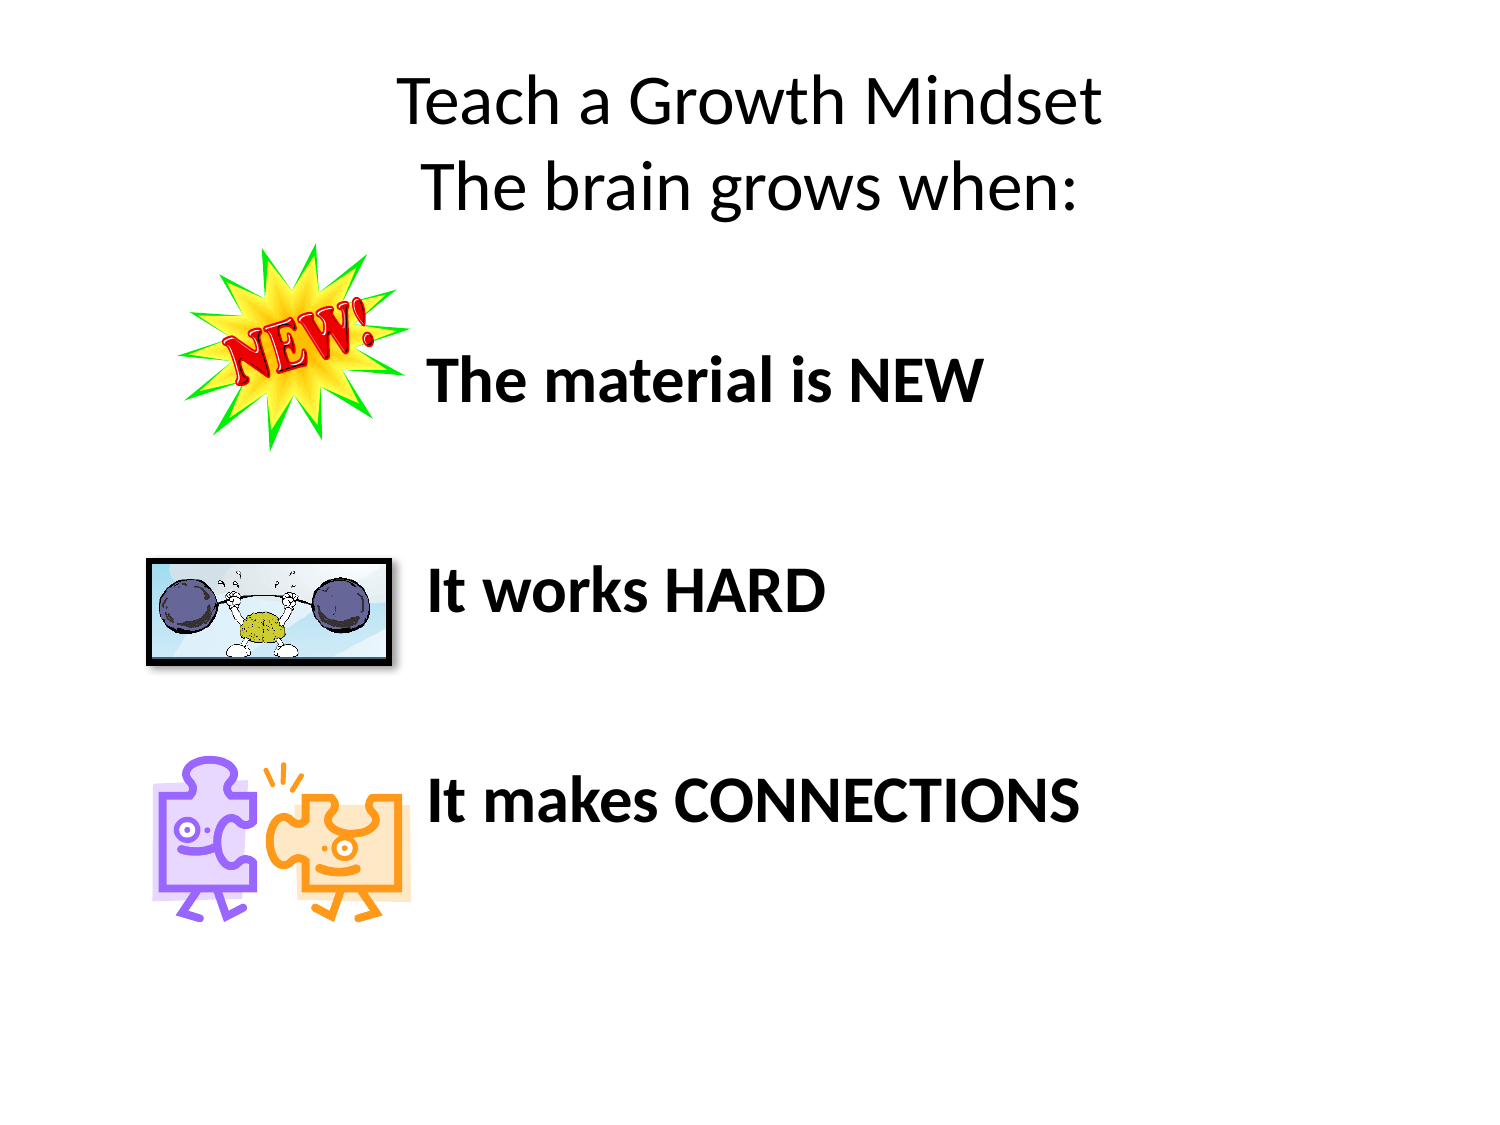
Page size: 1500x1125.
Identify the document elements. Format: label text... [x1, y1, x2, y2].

list The material is NEW It works HARD It makes CONNECTIONS [410, 327, 1456, 1005]
picture [152, 755, 412, 923]
picture [176, 242, 412, 453]
title Teach a Growth Mindset The brain grows when: [75, 45, 1425, 233]
picture [152, 563, 387, 660]
